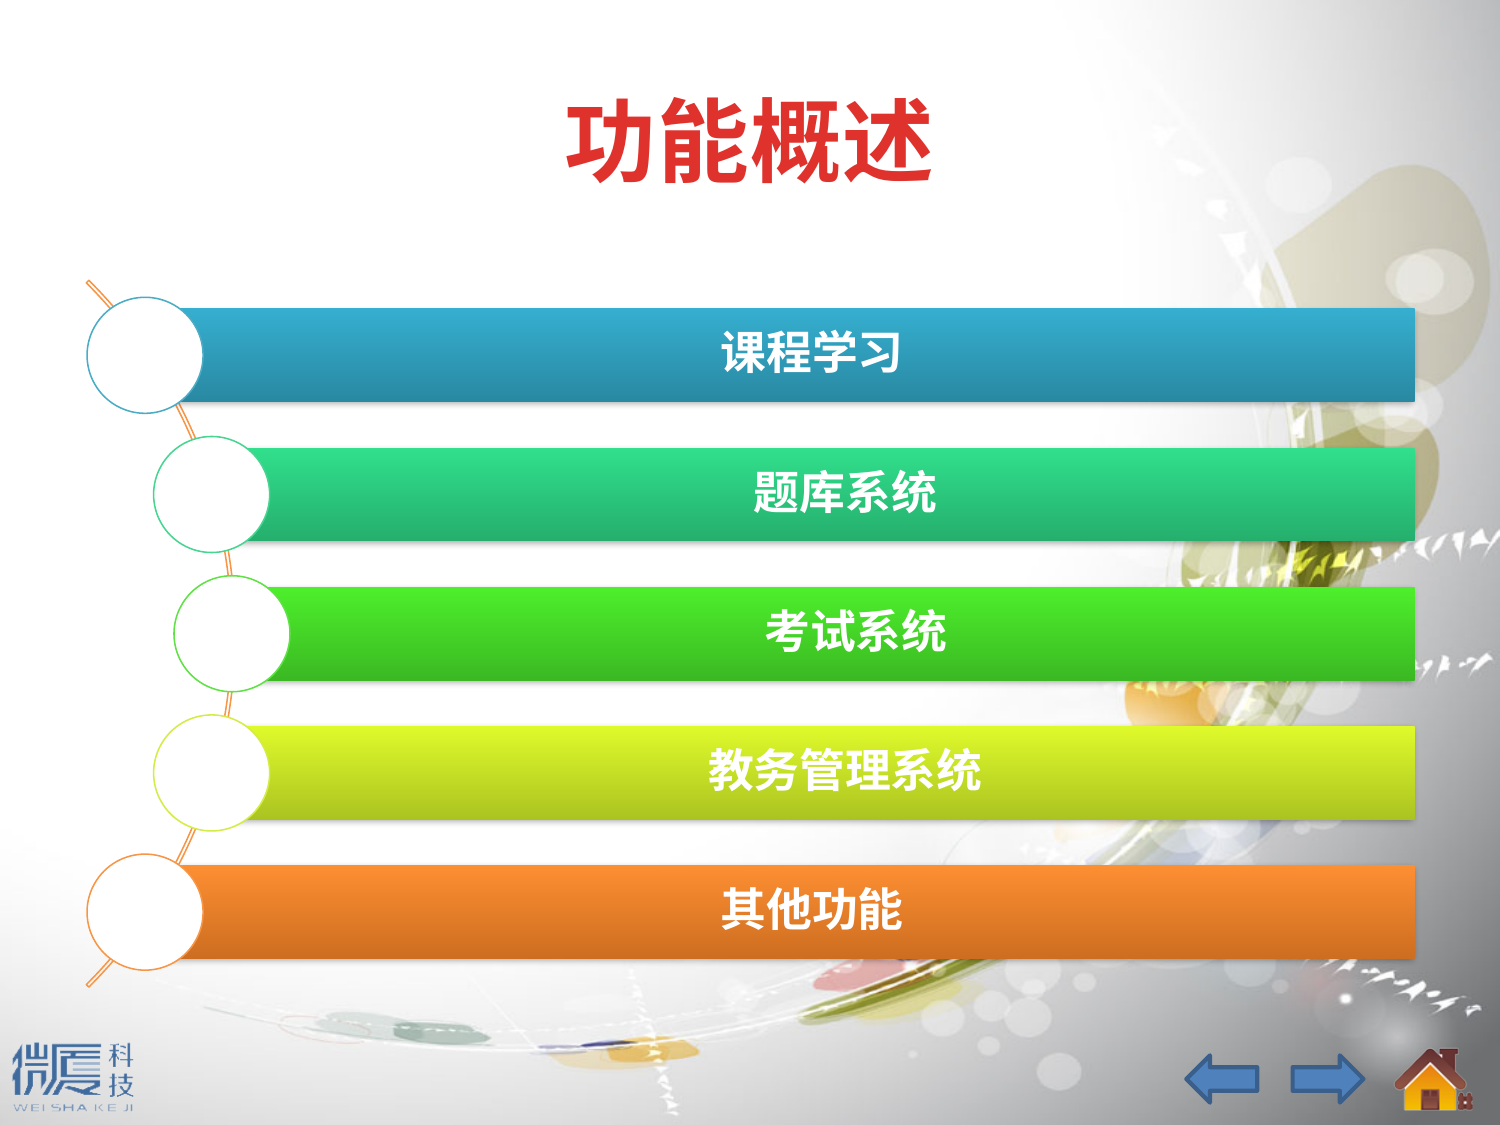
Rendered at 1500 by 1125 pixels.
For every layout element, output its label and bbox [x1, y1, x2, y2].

text_box [1186, 1039, 1485, 1118]
list [74, 262, 1426, 1006]
picture [0, 0, 1500, 1125]
